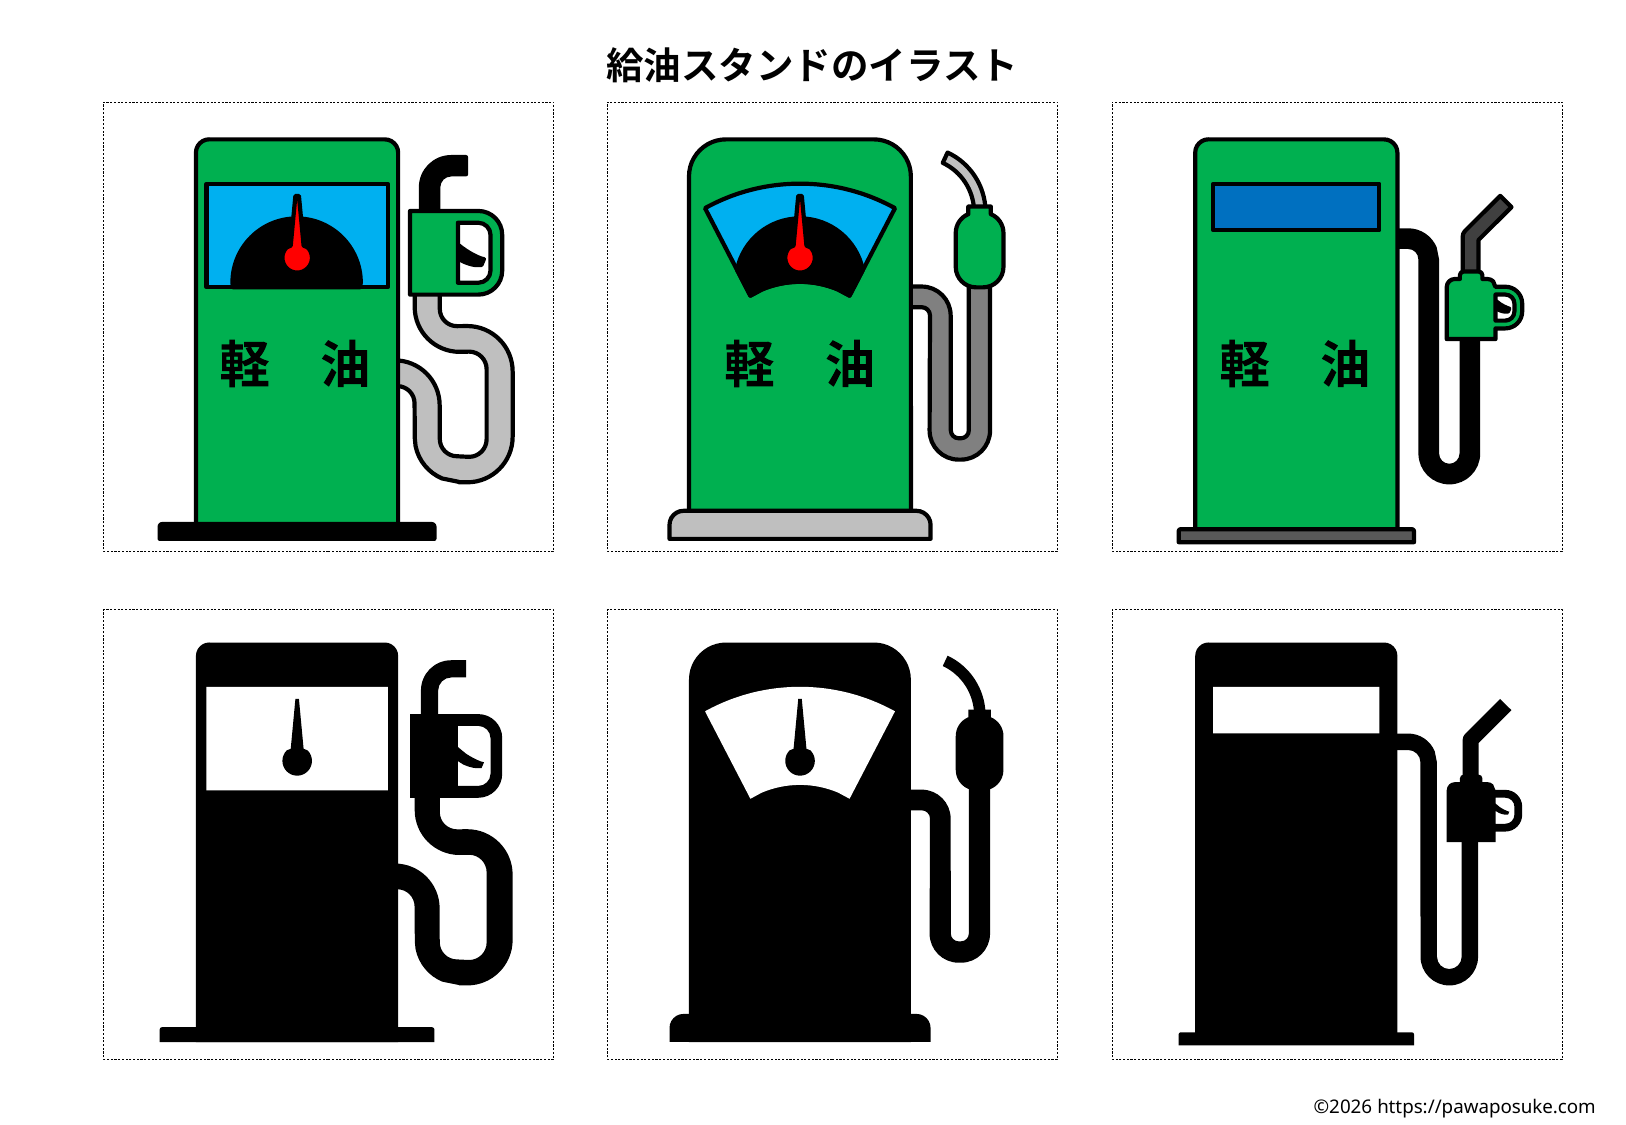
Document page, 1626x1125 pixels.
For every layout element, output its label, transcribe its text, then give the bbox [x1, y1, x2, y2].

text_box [1178, 139, 1523, 543]
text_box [159, 139, 513, 540]
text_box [1178, 642, 1523, 1046]
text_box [159, 642, 513, 1043]
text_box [669, 642, 1004, 1043]
text_box 給油スタンドのイラスト [591, 34, 1034, 95]
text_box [669, 139, 1004, 540]
